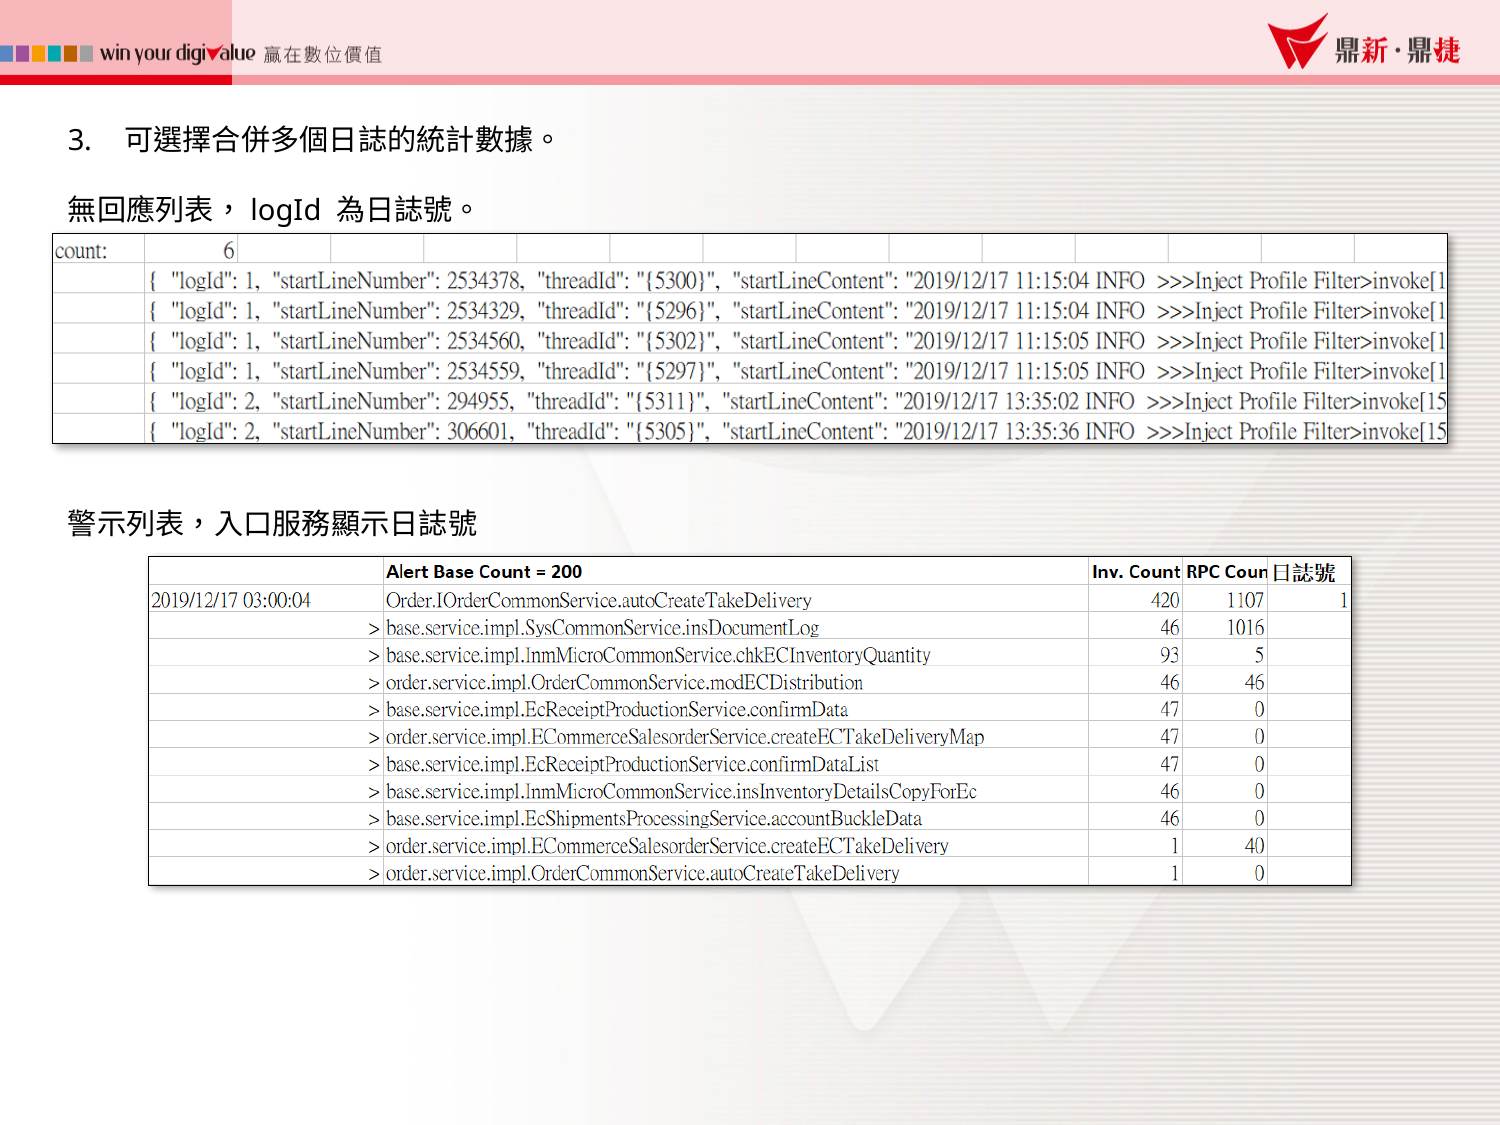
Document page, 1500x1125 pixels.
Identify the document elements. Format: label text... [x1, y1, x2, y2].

picture [0, 0, 1500, 1125]
text_box 可選擇合併多個日誌的統計數據。 無回應列表，logId 為日誌號。 警示列表，入口服務顯示日誌號 [53, 452, 1437, 811]
text_box 可選擇合併多個日誌的統計數據。 無回應列表，logId 為日誌號。 警示列表，入口服務顯示日誌號 [53, 113, 1437, 232]
